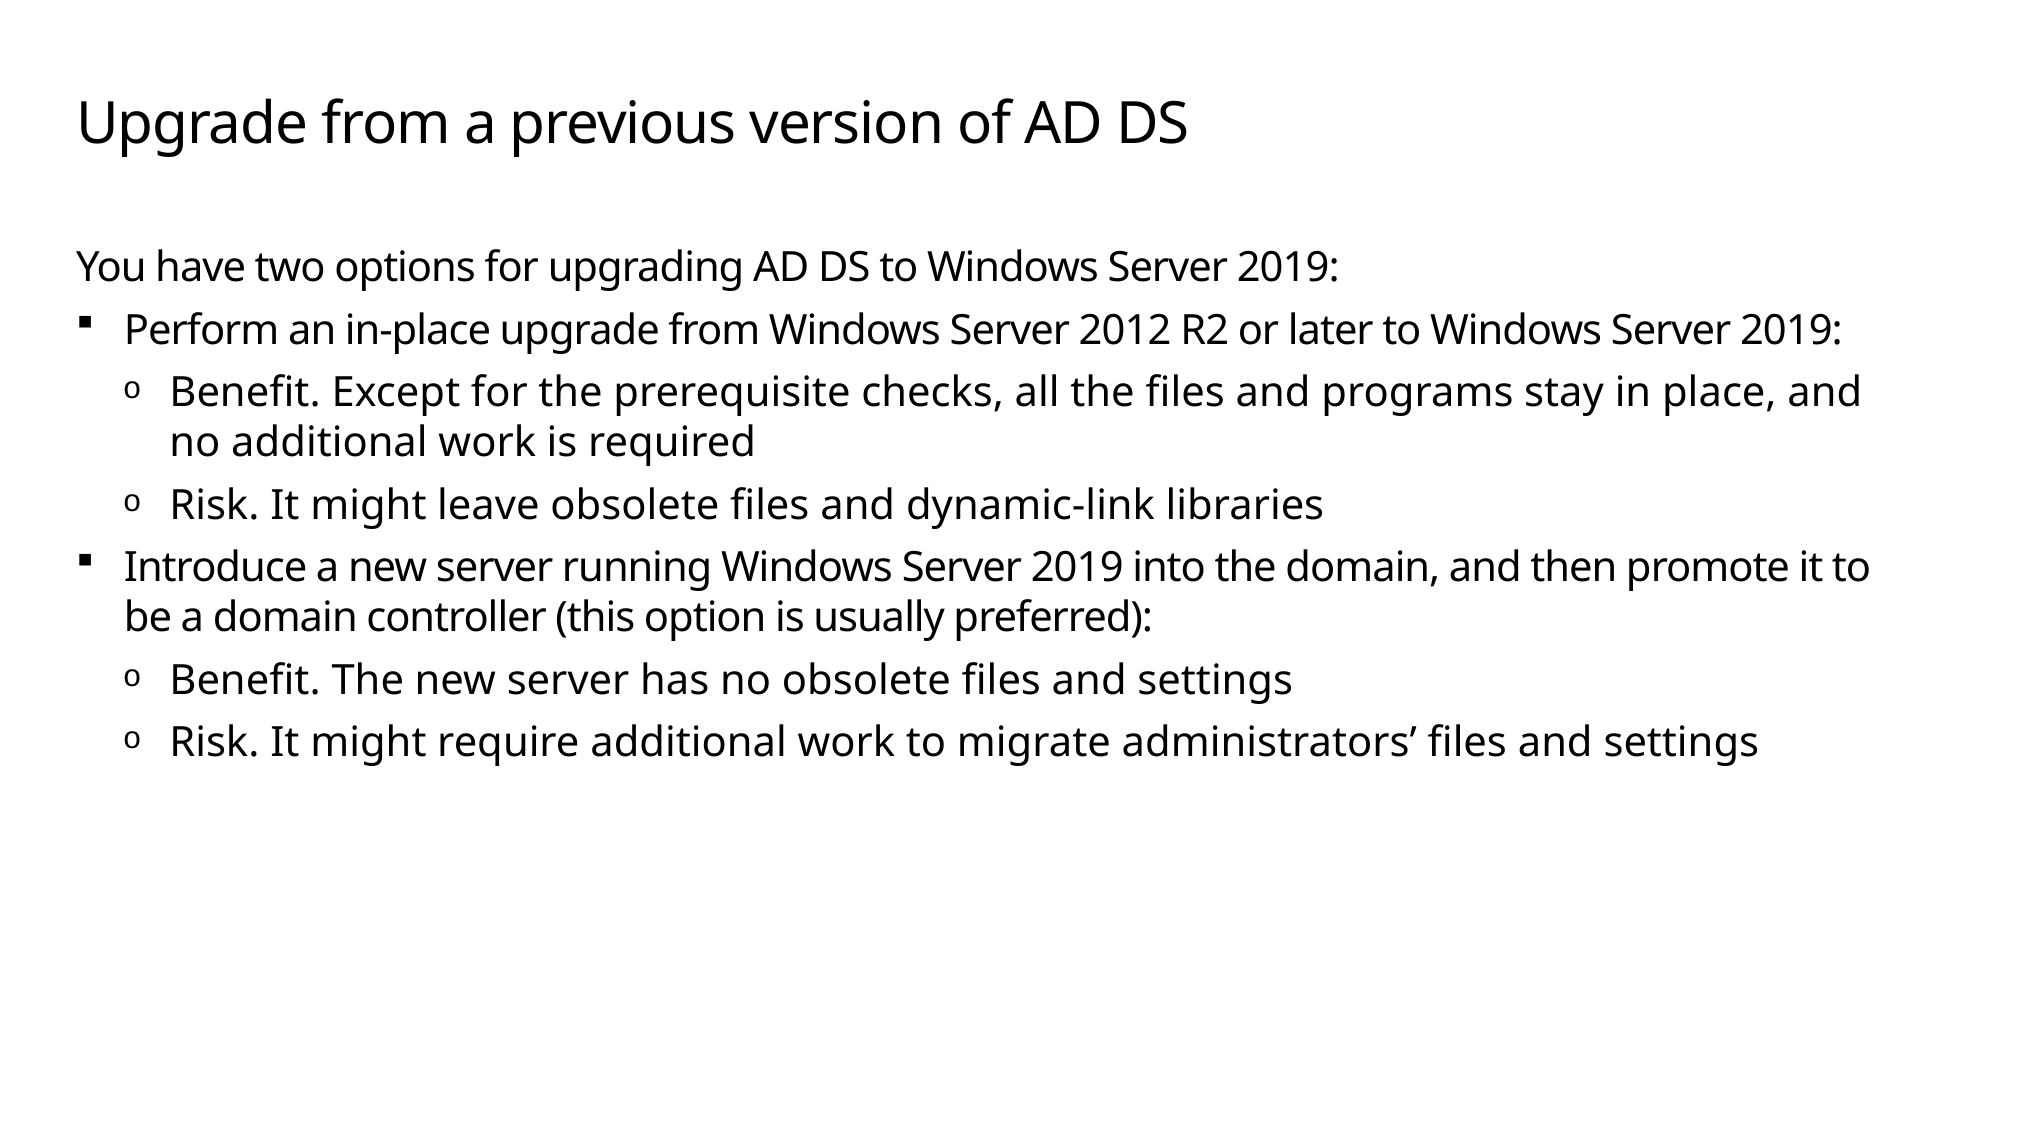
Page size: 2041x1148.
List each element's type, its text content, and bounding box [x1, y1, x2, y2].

title Upgrade from a previous version of AD DS [76, 93, 1968, 161]
list You have two options for upgrading AD DS to Windows Server 2019: Perform an in-place upgrade from Windows Server 2012 R2 or later to Windows Server 2019: Benefit. Except for the prerequisite checks, all the files and programs stay in place, and no additional work is required Risk. It might leave obsolete files and dynamic-link libraries Introduce a new server running Windows Server 2019 into the domain, and then promote it to be a domain controller (this option is usually preferred): Benefit. The new server has no obsolete files and settings Risk. It might require additional work to migrate administrators’ files and settings [76, 240, 1900, 1014]
